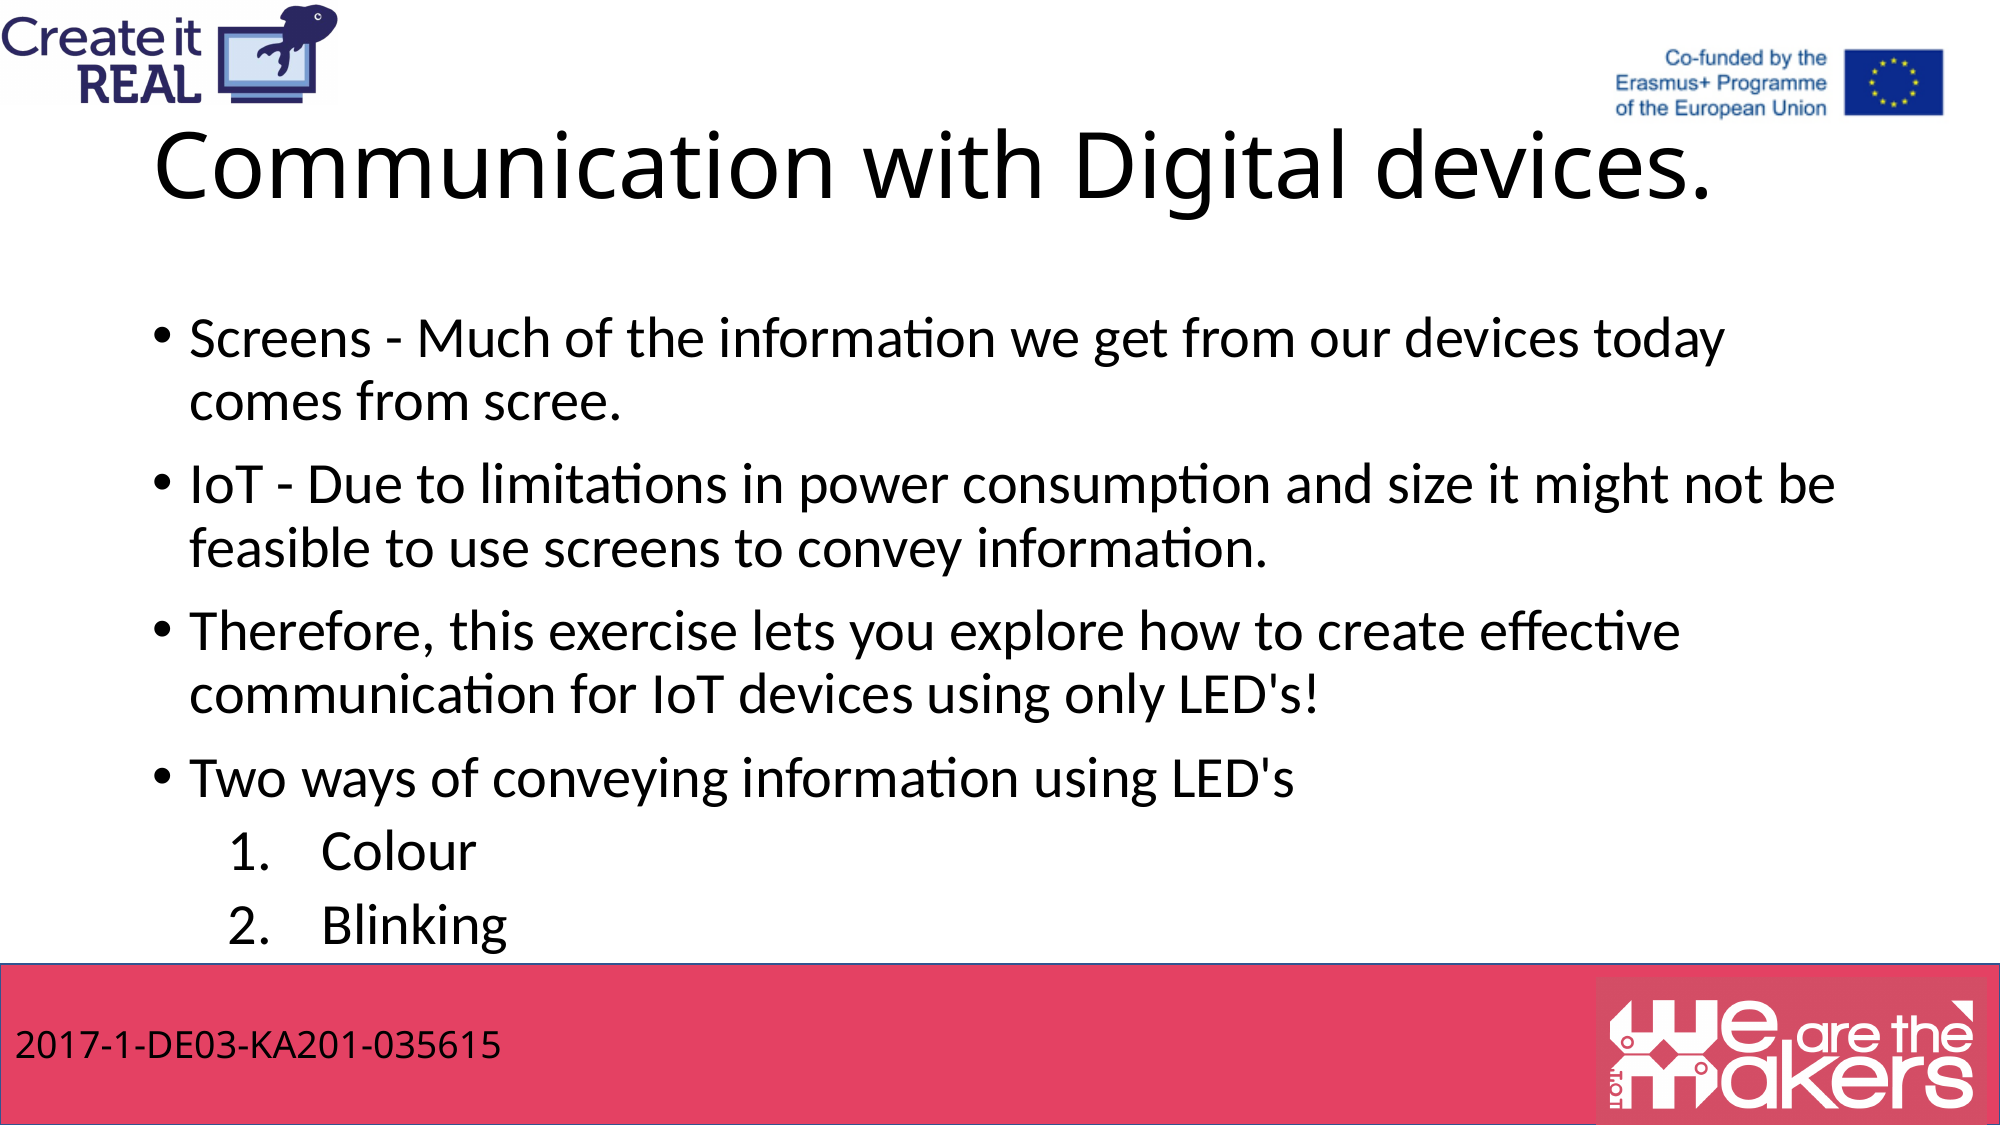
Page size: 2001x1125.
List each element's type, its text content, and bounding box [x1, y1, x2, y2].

text_box [0, 963, 2000, 1125]
text_box 2017-1-DE03-KA201-035615 [0, 1013, 581, 1074]
picture [1596, 977, 1987, 1125]
picture [0, 0, 338, 105]
text_box [500, 509, 1500, 615]
title Communication with Digital devices. [137, 59, 1863, 278]
list Screens - Much of the information we get from our devices today comes from scree. IoT - Due to limitations in power consumption and size it might not be feasible to use screens to convey information. Therefore, this exercise lets you explore how to create effective communication for IoT devices using only LED's! Two ways of conveying information using LED's Colour Blinking [137, 299, 1876, 963]
picture [1596, 30, 1961, 136]
